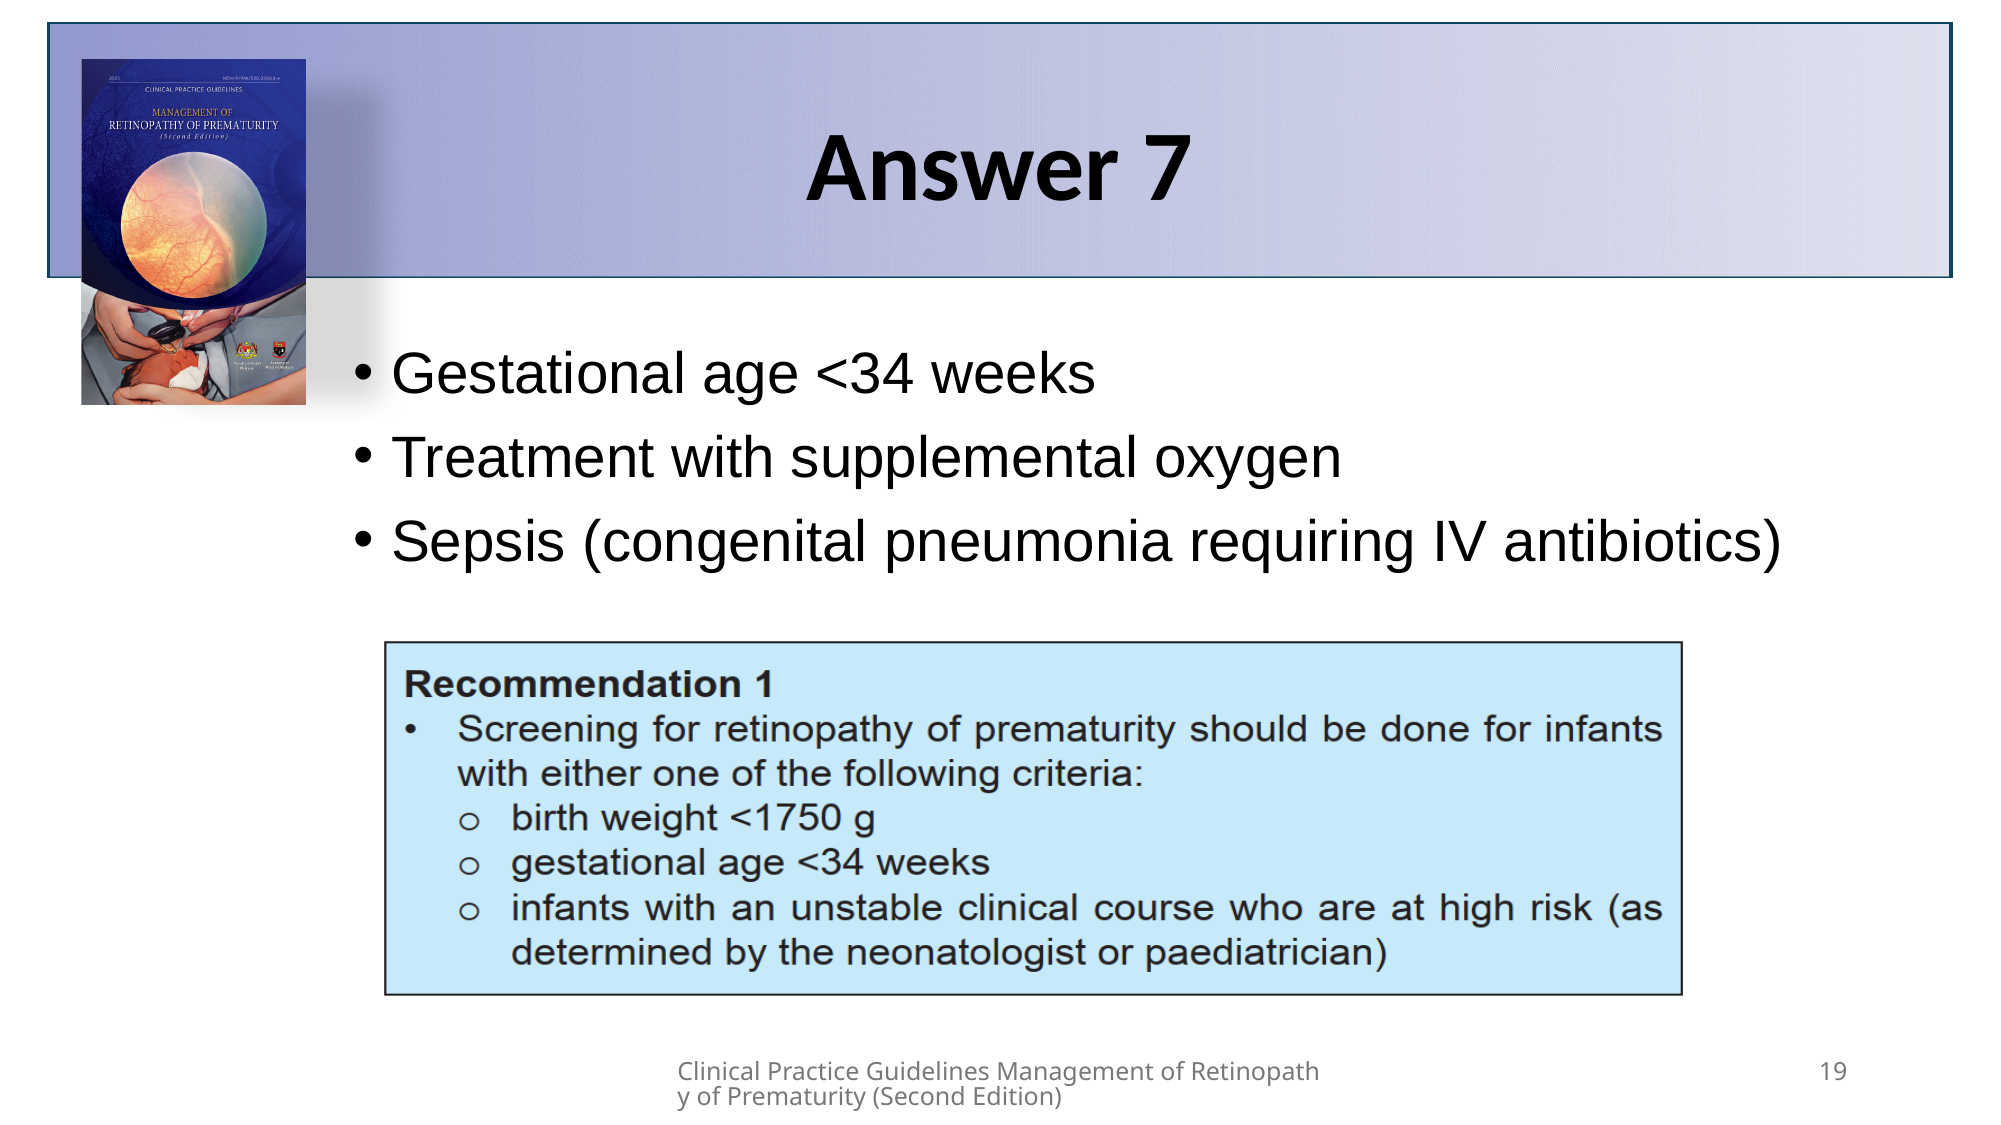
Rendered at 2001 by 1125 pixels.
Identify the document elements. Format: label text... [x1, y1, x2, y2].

list Gestational age <34 weeks Treatment with supplemental oxygen Sepsis (congenital pneumonia requiring IV antibiotics) [338, 335, 2000, 931]
footer Clinical Practice Guidelines Management of Retinopathy of Prematurity (Second Edition) [662, 1042, 1338, 1103]
slide_number 19 [1412, 1042, 1863, 1103]
picture [47, 21, 1953, 405]
picture [372, 632, 1692, 1005]
